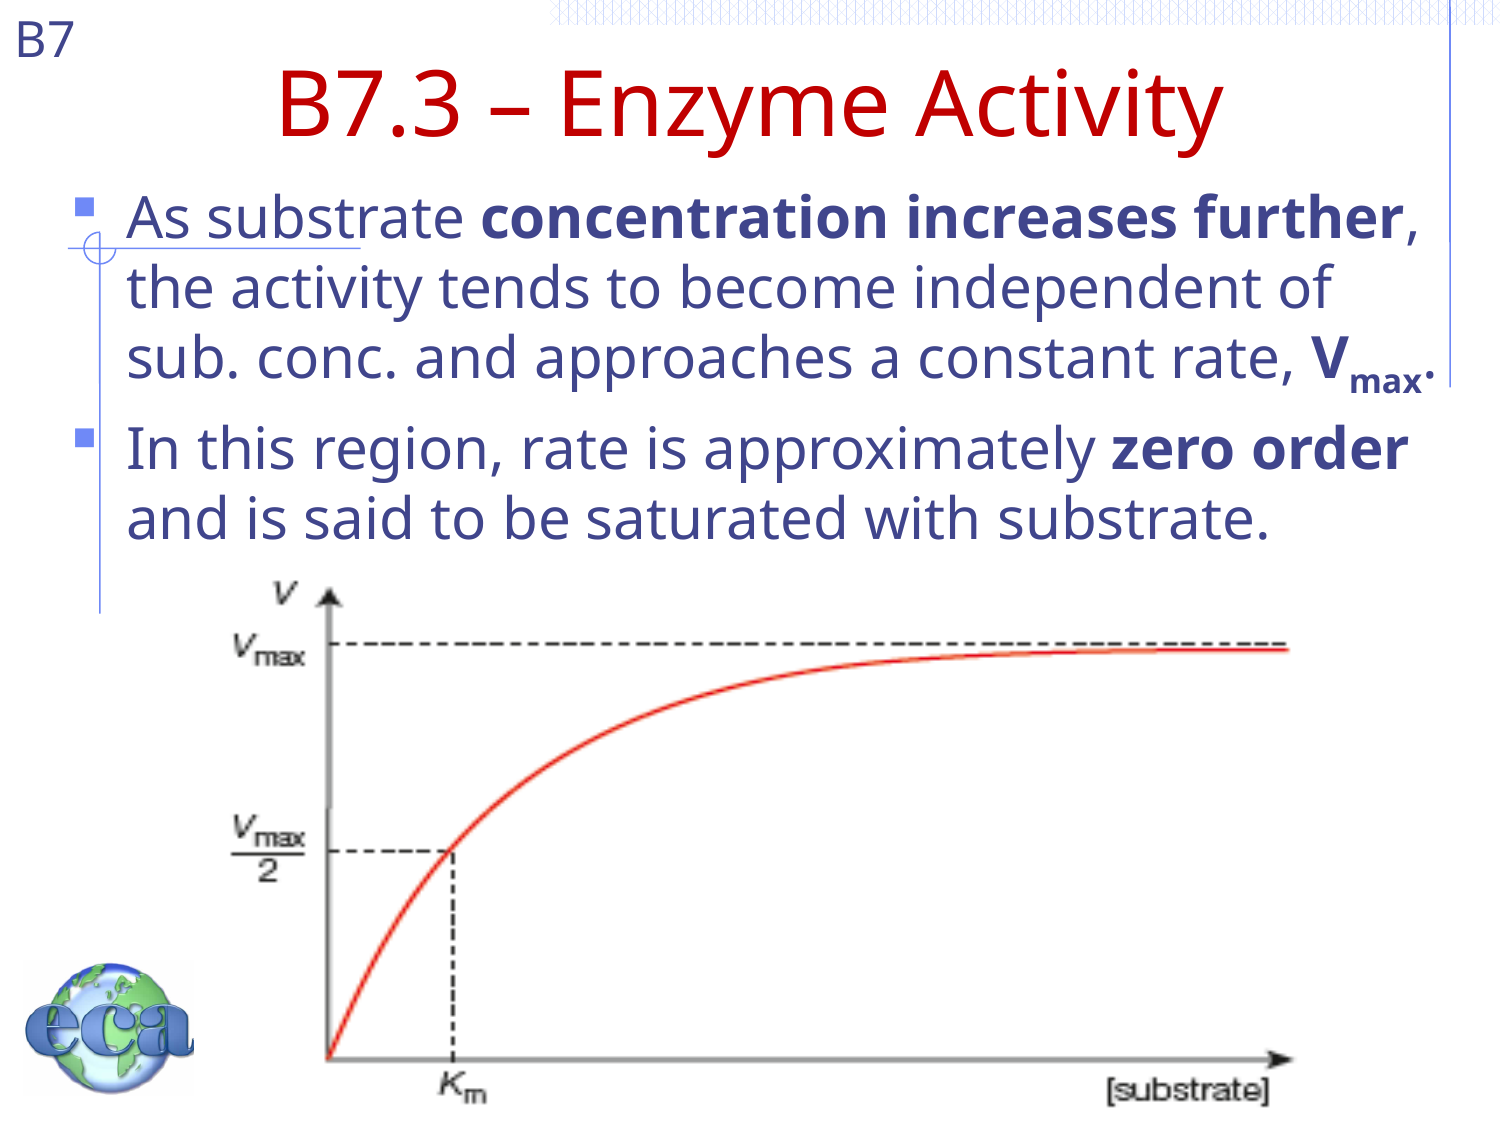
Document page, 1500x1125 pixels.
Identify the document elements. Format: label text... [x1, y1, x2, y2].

list As substrate concentration increases further, the activity tends to become independent of sub. conc. and approaches a constant rate, Vmax. In this region, rate is approximately zero order and is said to be saturated with substrate. [54, 172, 1468, 911]
picture [23, 550, 1329, 1125]
title B7.3 – Enzyme Activity [37, 24, 1463, 163]
